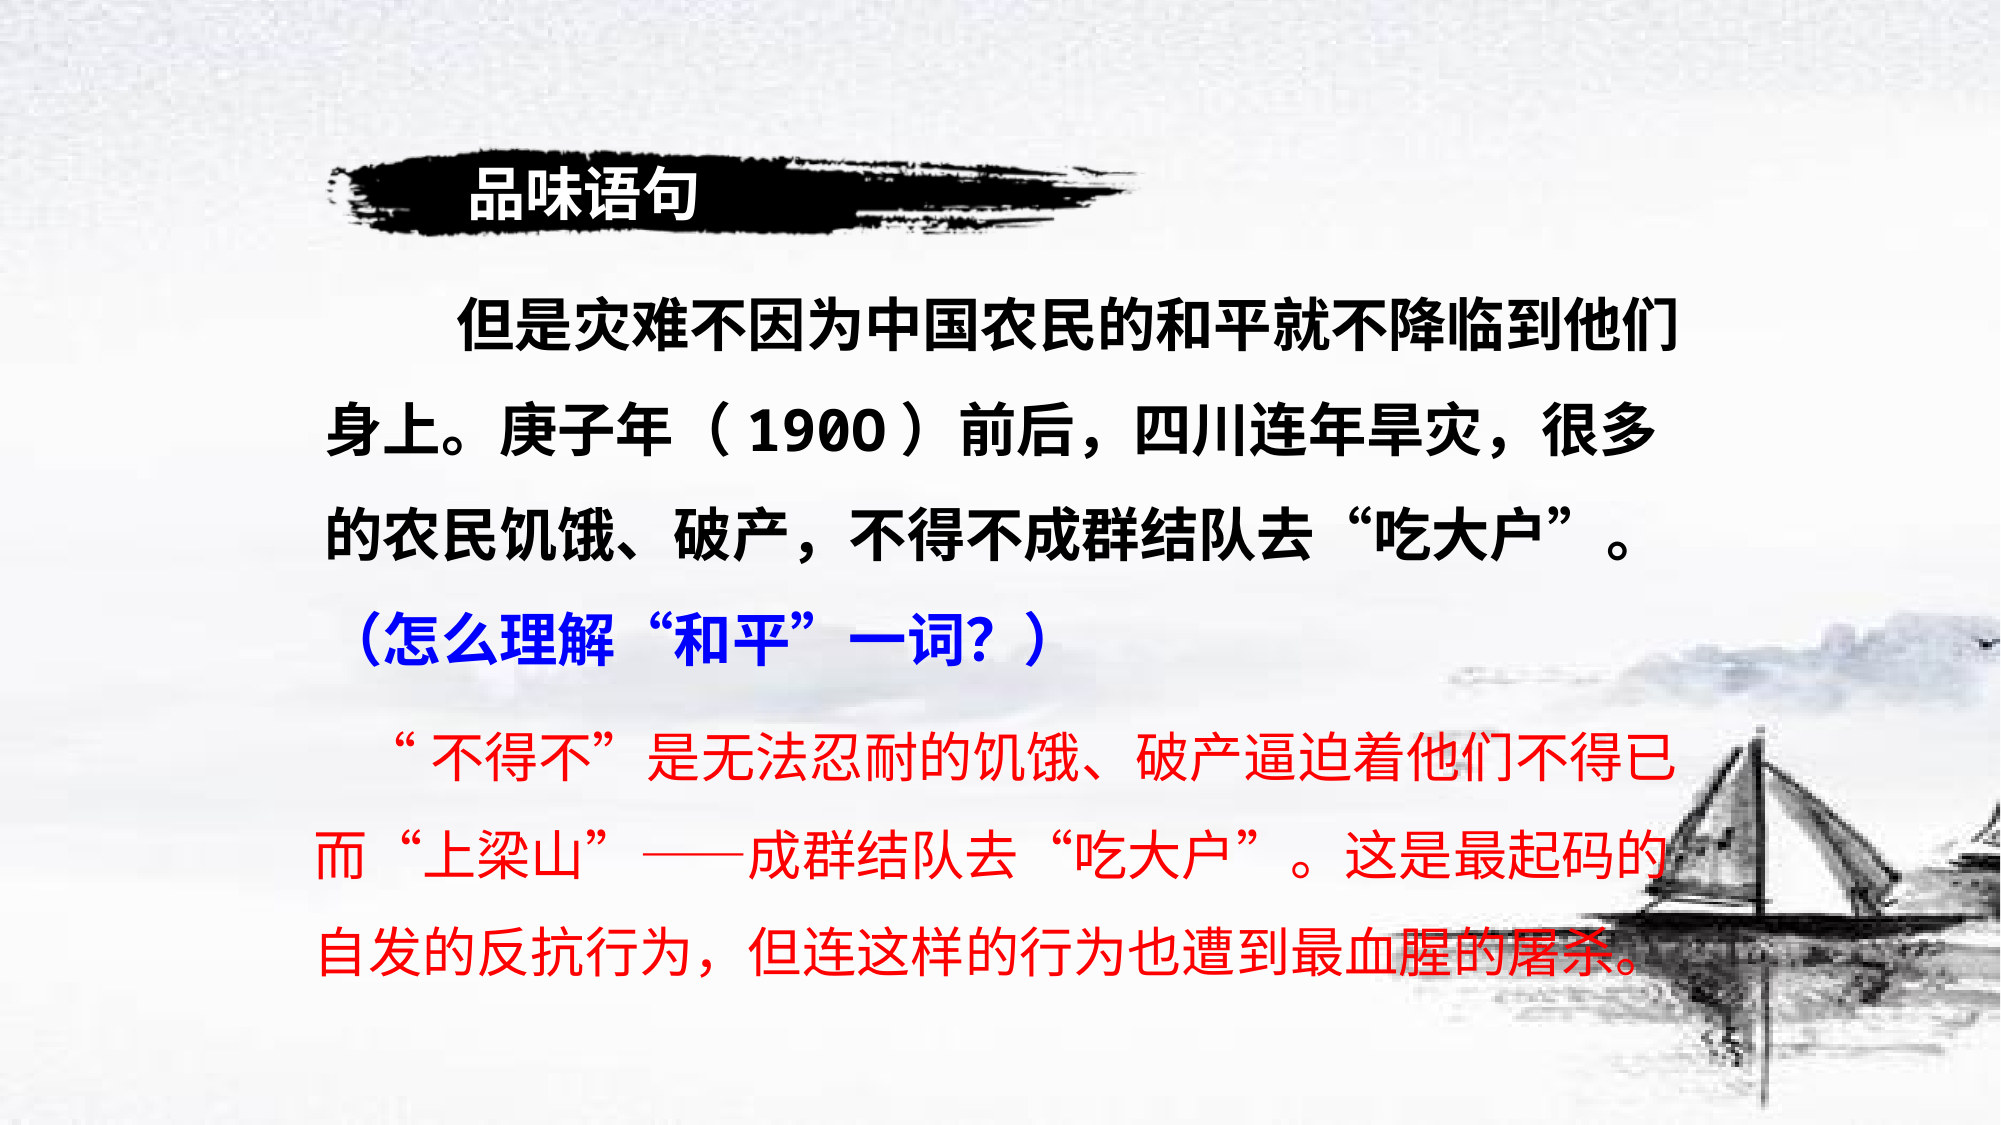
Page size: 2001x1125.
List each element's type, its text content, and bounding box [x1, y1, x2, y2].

picture [0, 0, 2001, 1125]
text_box 但是灾难不因为中国农民的和平就不降临到他们身上。庚子年（190O）前后，四川连年旱灾，很多的农民饥饿、破产，不得不成群结队去“吃大户”。（怎么理解“和平”一词？） [309, 246, 1716, 681]
text_box “不得不”是无法忍耐的饥饿、破产逼迫着他们不得已而“上梁山”——成群结队去“吃大户”。这是最起码的自发的反抗行为，但连这样的行为也遭到最血腥的屠杀。 [299, 683, 1717, 991]
